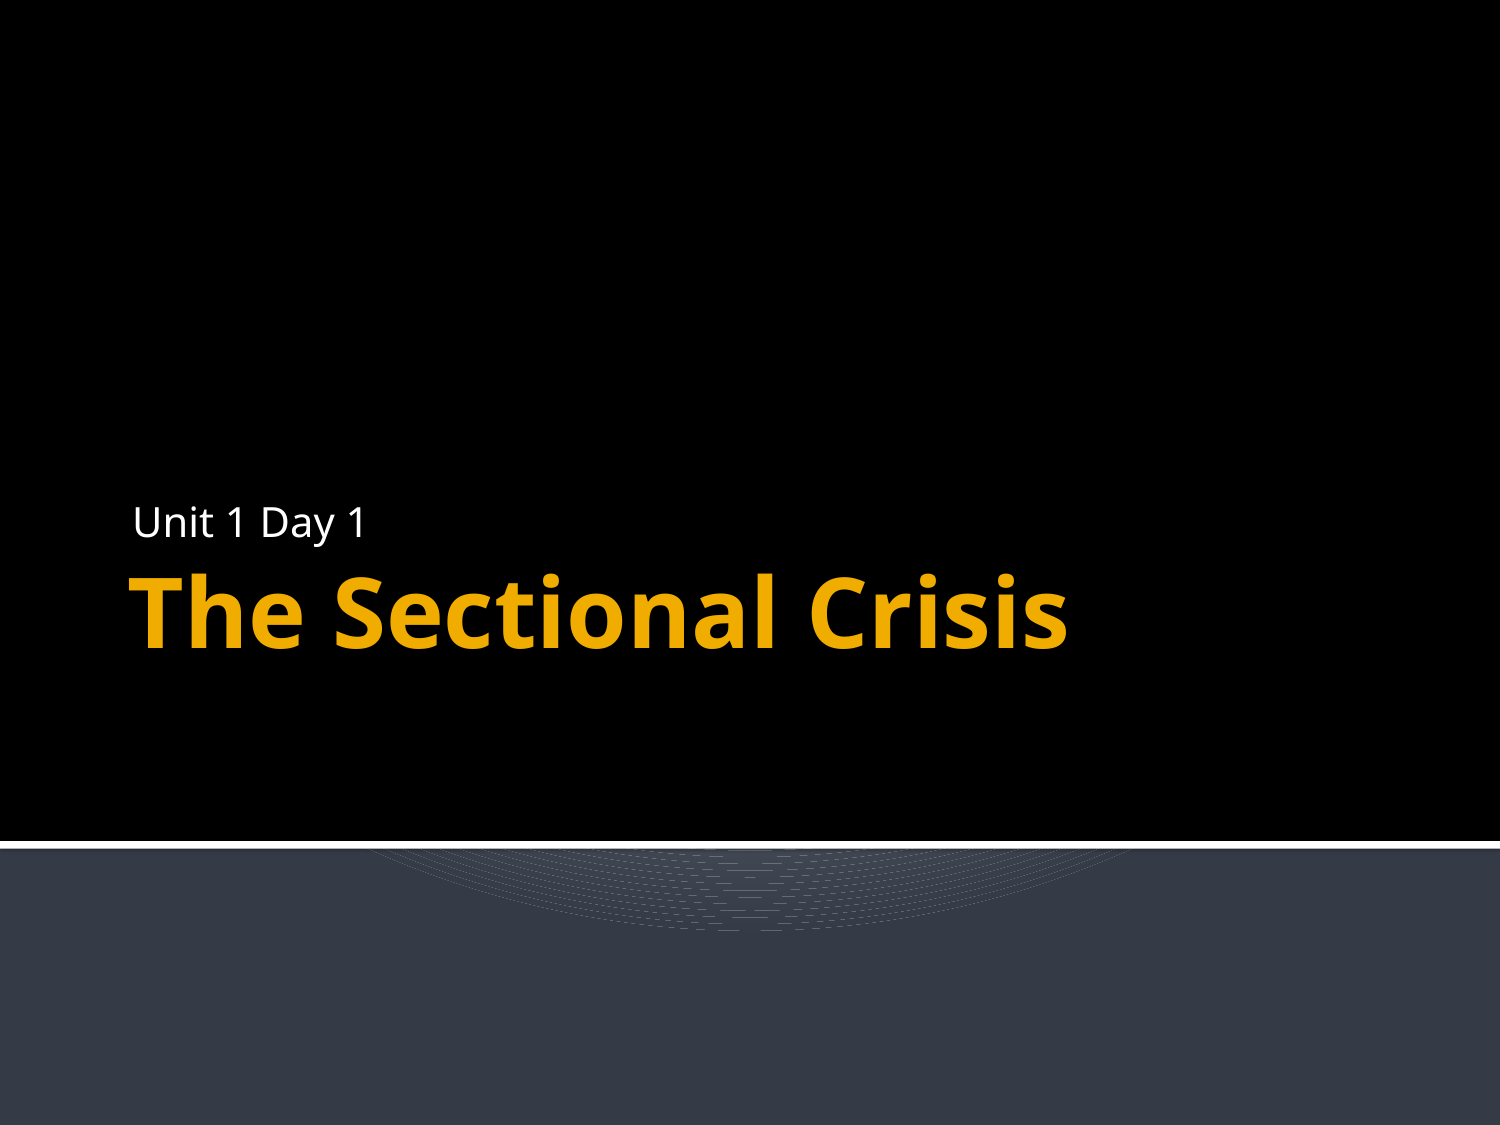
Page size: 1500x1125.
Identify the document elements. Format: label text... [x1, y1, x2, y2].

subtitle Unit 1 Day 1 [112, 299, 1438, 546]
title The Sectional Crisis [112, 550, 1438, 825]
